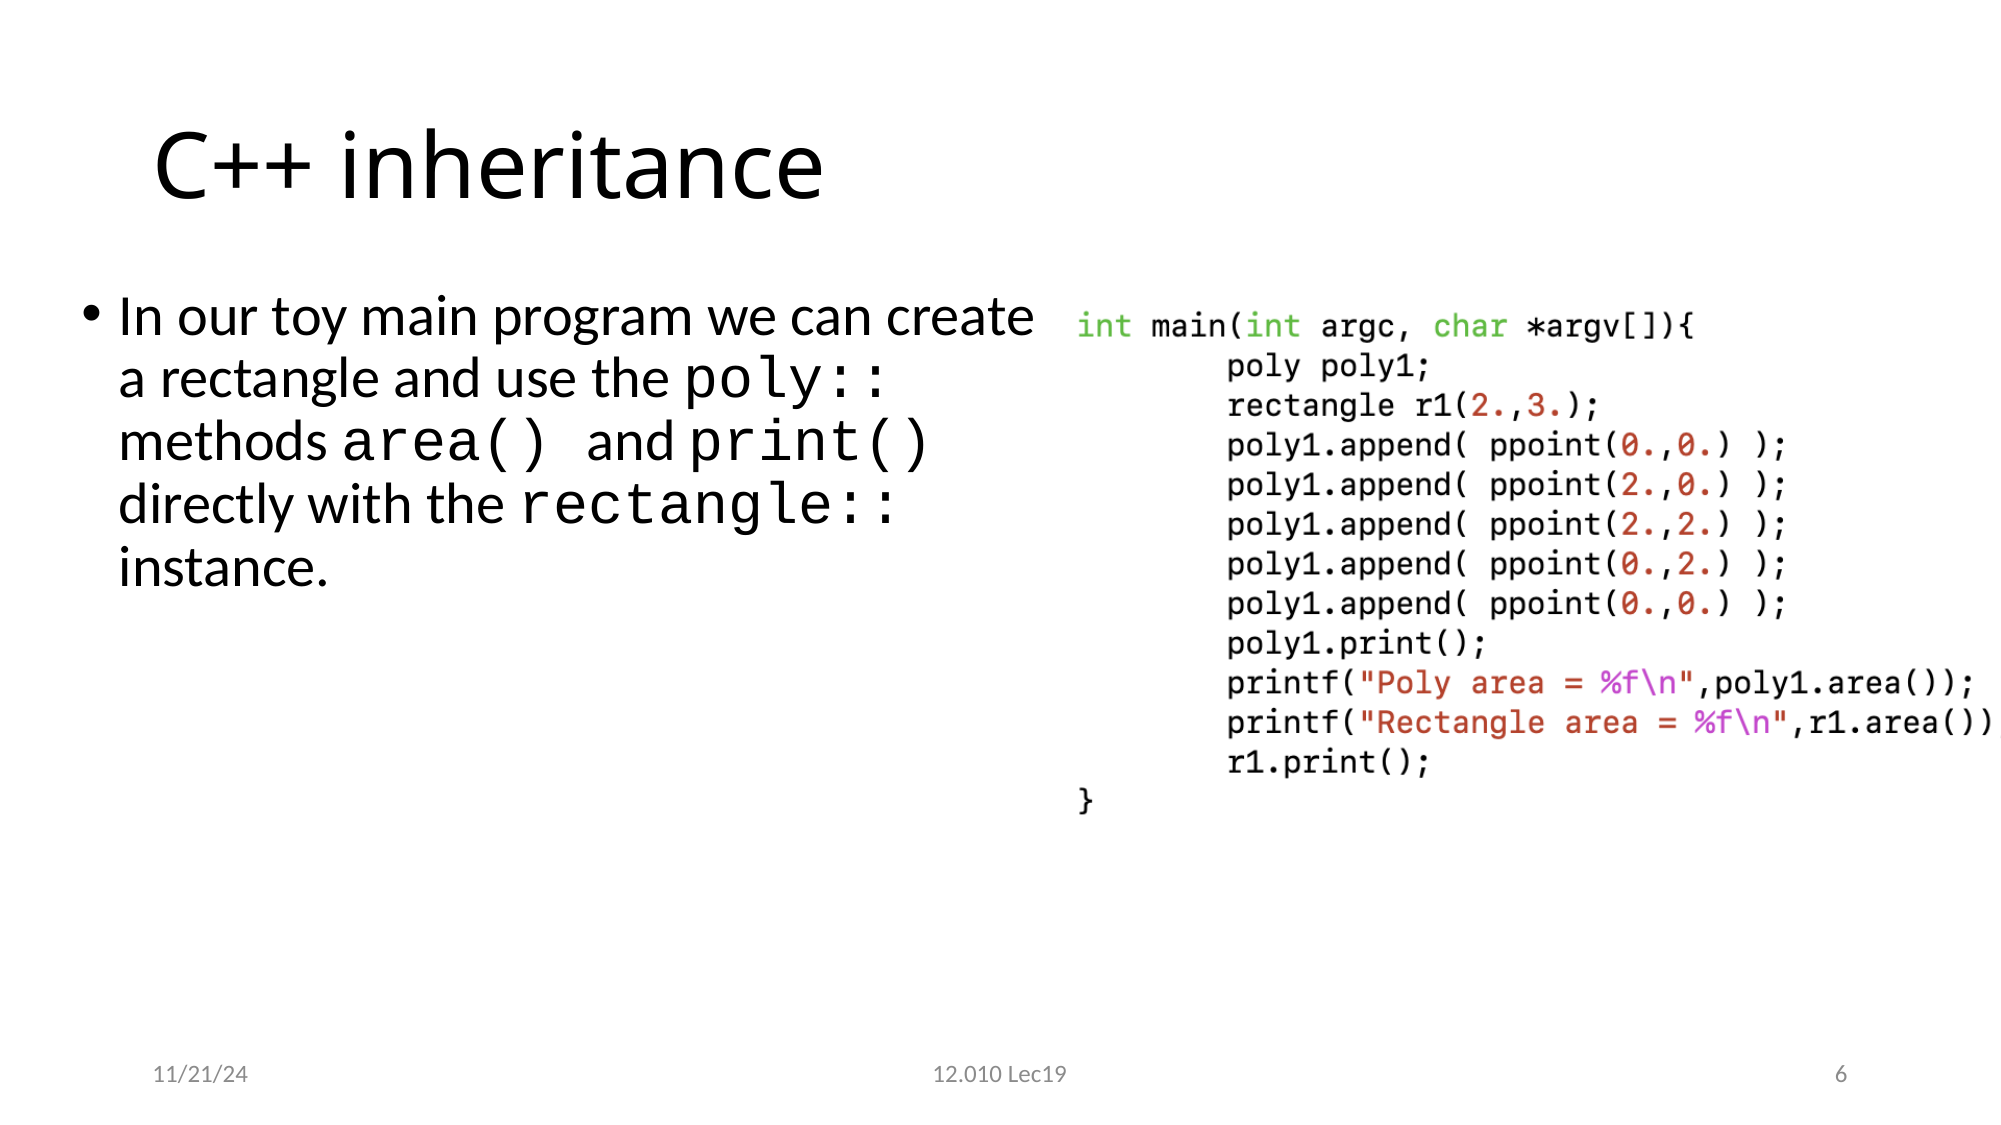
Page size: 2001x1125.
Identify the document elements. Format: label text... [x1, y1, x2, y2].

picture [1070, 299, 2001, 829]
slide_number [137, 1042, 588, 1103]
footer 12.010 Lec19 [662, 1042, 1338, 1103]
title C++ inheritance [137, 59, 1863, 278]
list In our toy main program we can create a rectangle and use the poly:: methods area() and print() directly with the rectangle:: instance. [66, 277, 1071, 992]
slide_number 6 [1412, 1042, 1863, 1103]
